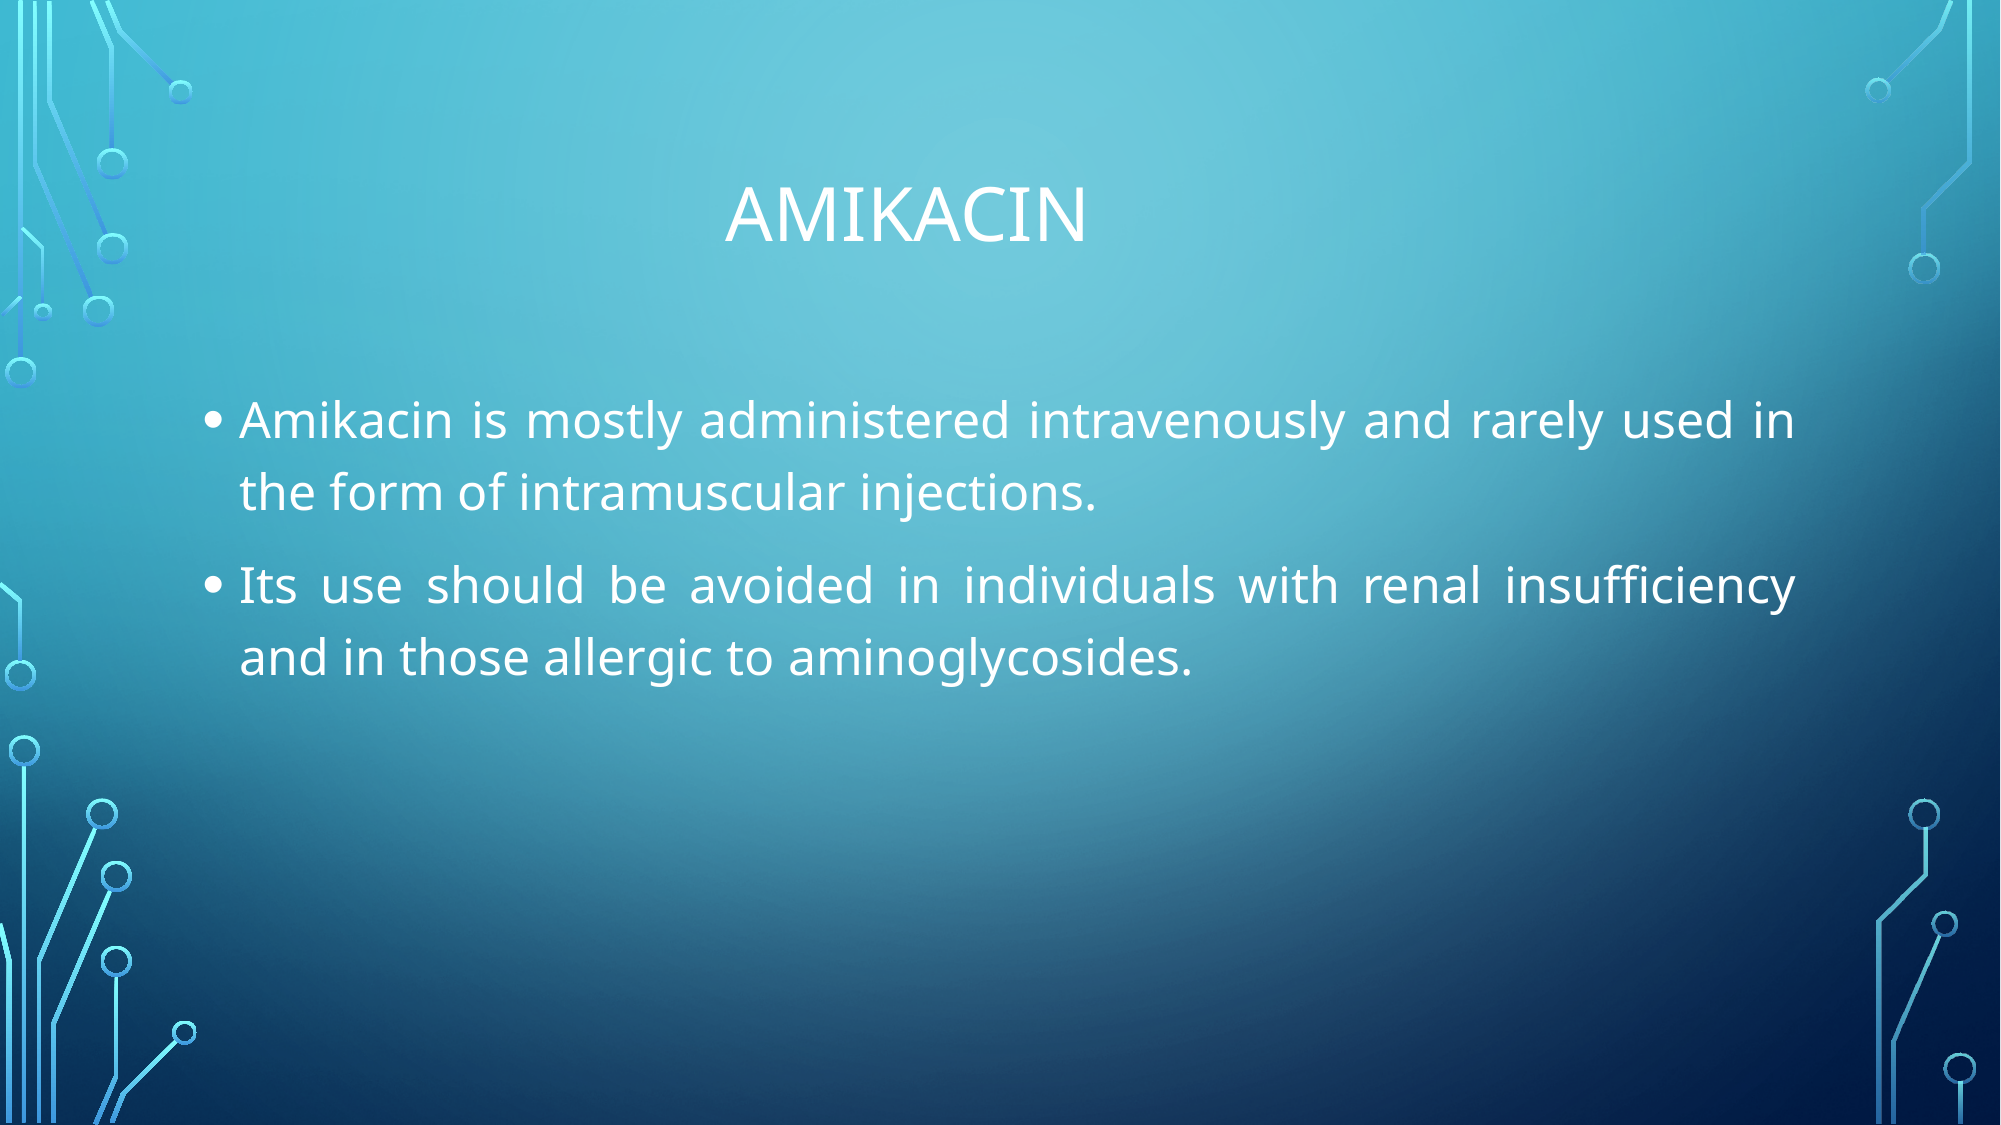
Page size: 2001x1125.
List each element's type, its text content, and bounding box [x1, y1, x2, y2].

title Amikacin [189, 159, 1627, 276]
list Amikacin is mostly administered intravenously and rarely used in the form of intramuscular injections. Its use should be avoided in individuals with renal insufficiency and in those allergic to aminoglycosides. [187, 369, 1813, 950]
